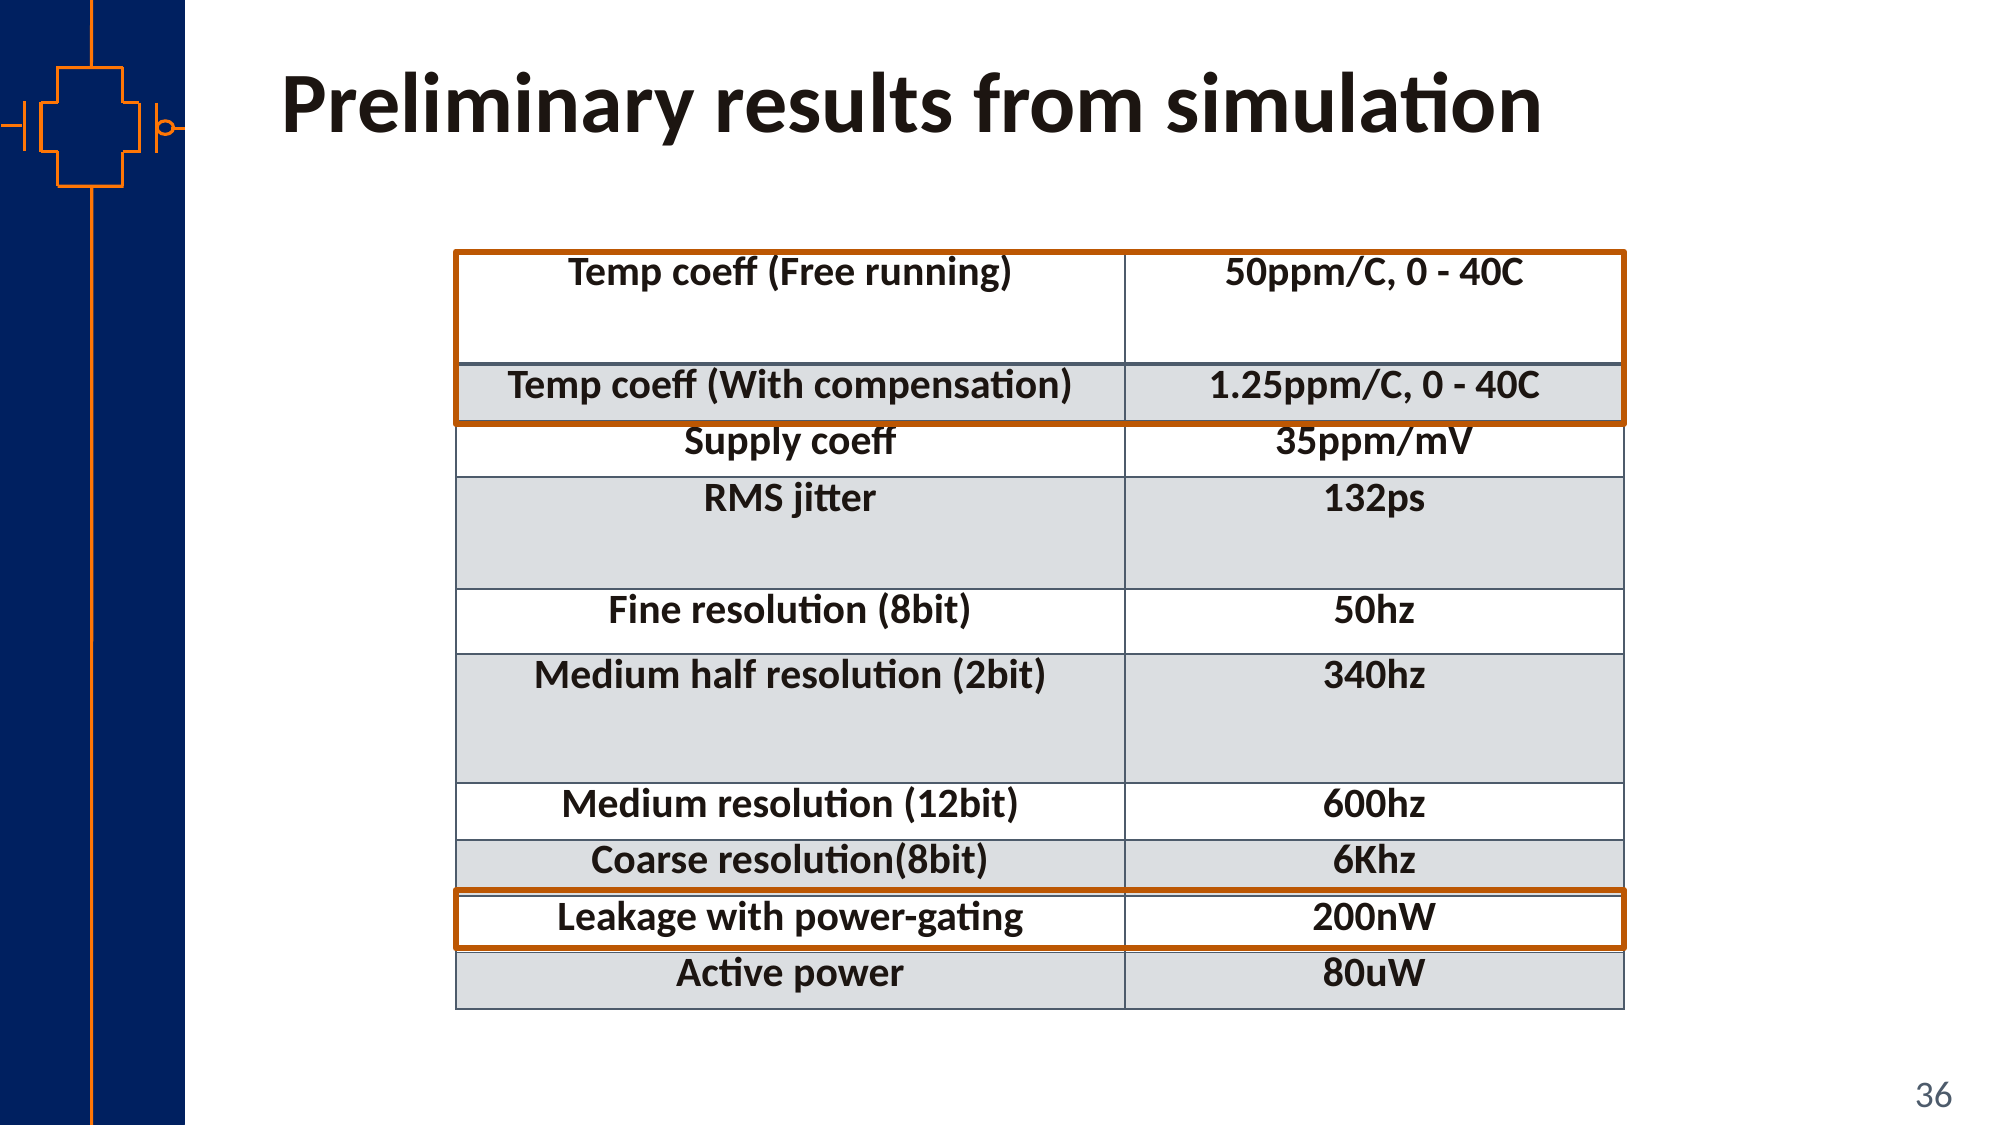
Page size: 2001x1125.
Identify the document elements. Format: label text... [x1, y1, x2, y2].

table_cell RMS jitter [457, 478, 1124, 588]
table_cell Medium half resolution (2bit) [457, 655, 1124, 782]
table_cell 340hz [1126, 655, 1623, 782]
table_cell Fine resolution (8bit) [457, 590, 1124, 653]
table_cell 50hz [1126, 590, 1623, 653]
table_cell Supply coeff [457, 425, 1124, 476]
slide_number 36 [1899, 1062, 1984, 1123]
table_cell 132ps [1126, 478, 1623, 588]
table_cell Active power [457, 953, 1124, 1008]
text_box [455, 889, 1625, 949]
table_cell Medium resolution (12bit) [457, 784, 1124, 839]
table_cell Coarse resolution(8bit) [457, 841, 1124, 889]
text_box [455, 250, 1625, 425]
table_cell 600hz [1126, 784, 1623, 839]
title Preliminary results from simulation [266, 37, 1850, 157]
table_cell 6Khz [1126, 841, 1623, 889]
table_cell 80uW [1126, 953, 1623, 1008]
table_cell 35ppm/mV [1126, 425, 1623, 476]
